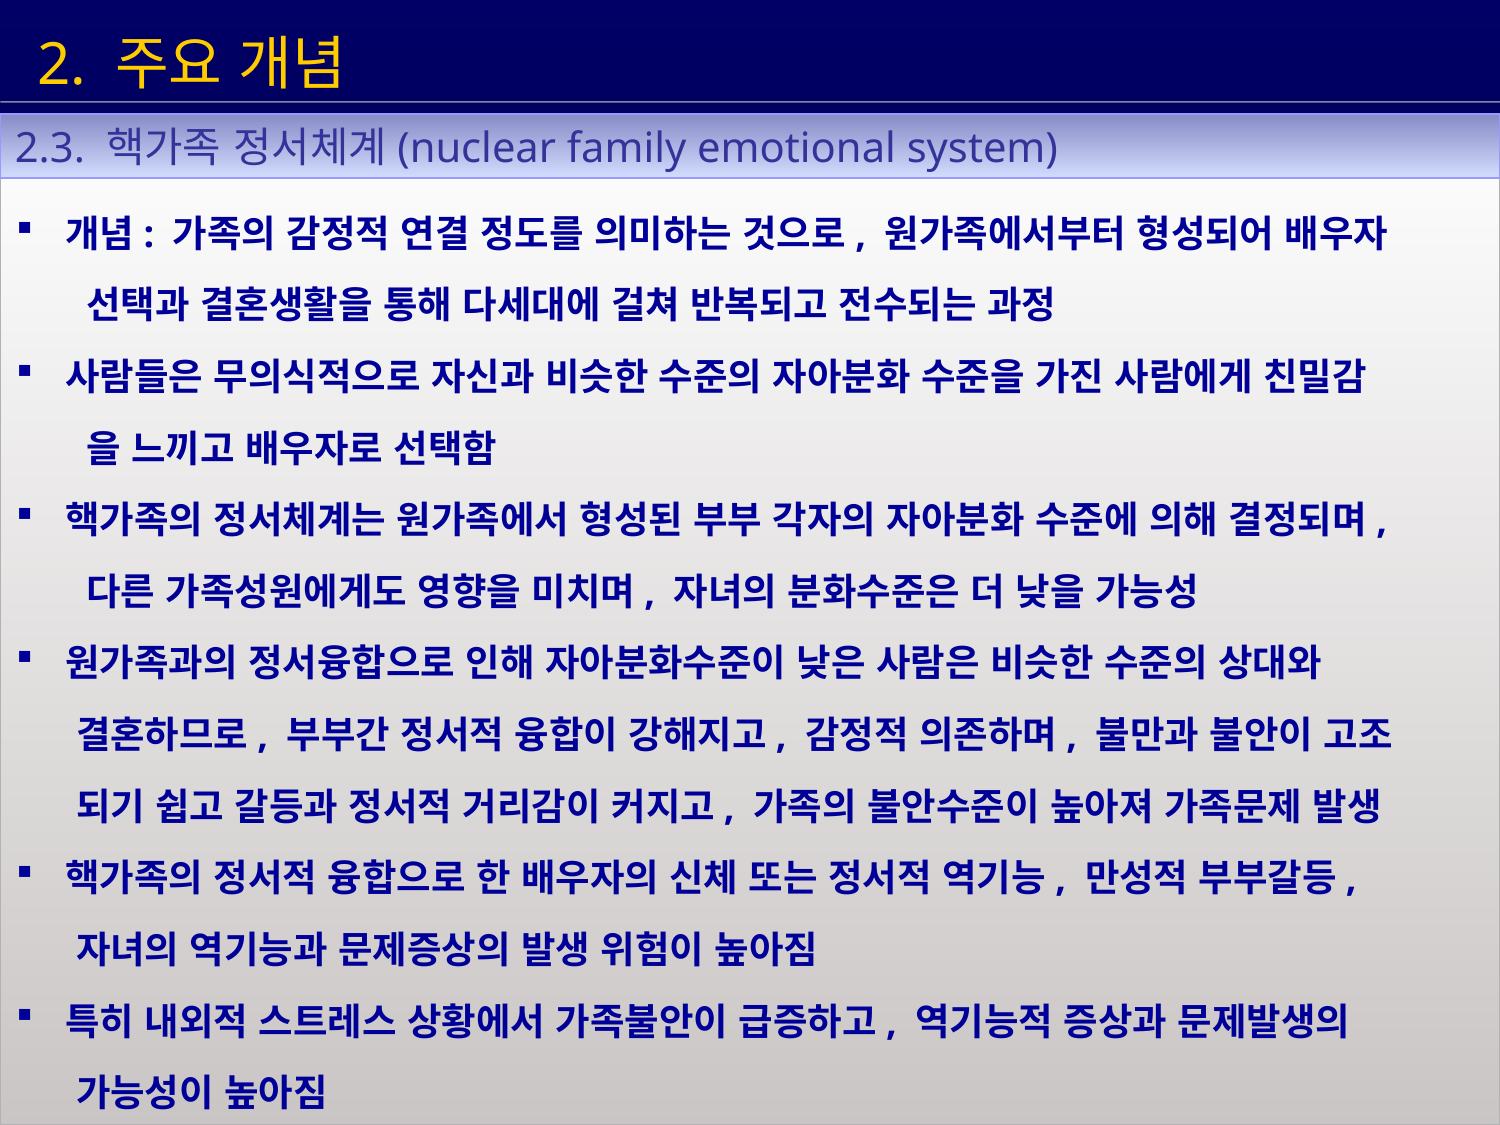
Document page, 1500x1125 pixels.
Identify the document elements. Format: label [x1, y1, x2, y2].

text_box [0, 18, 1500, 1125]
